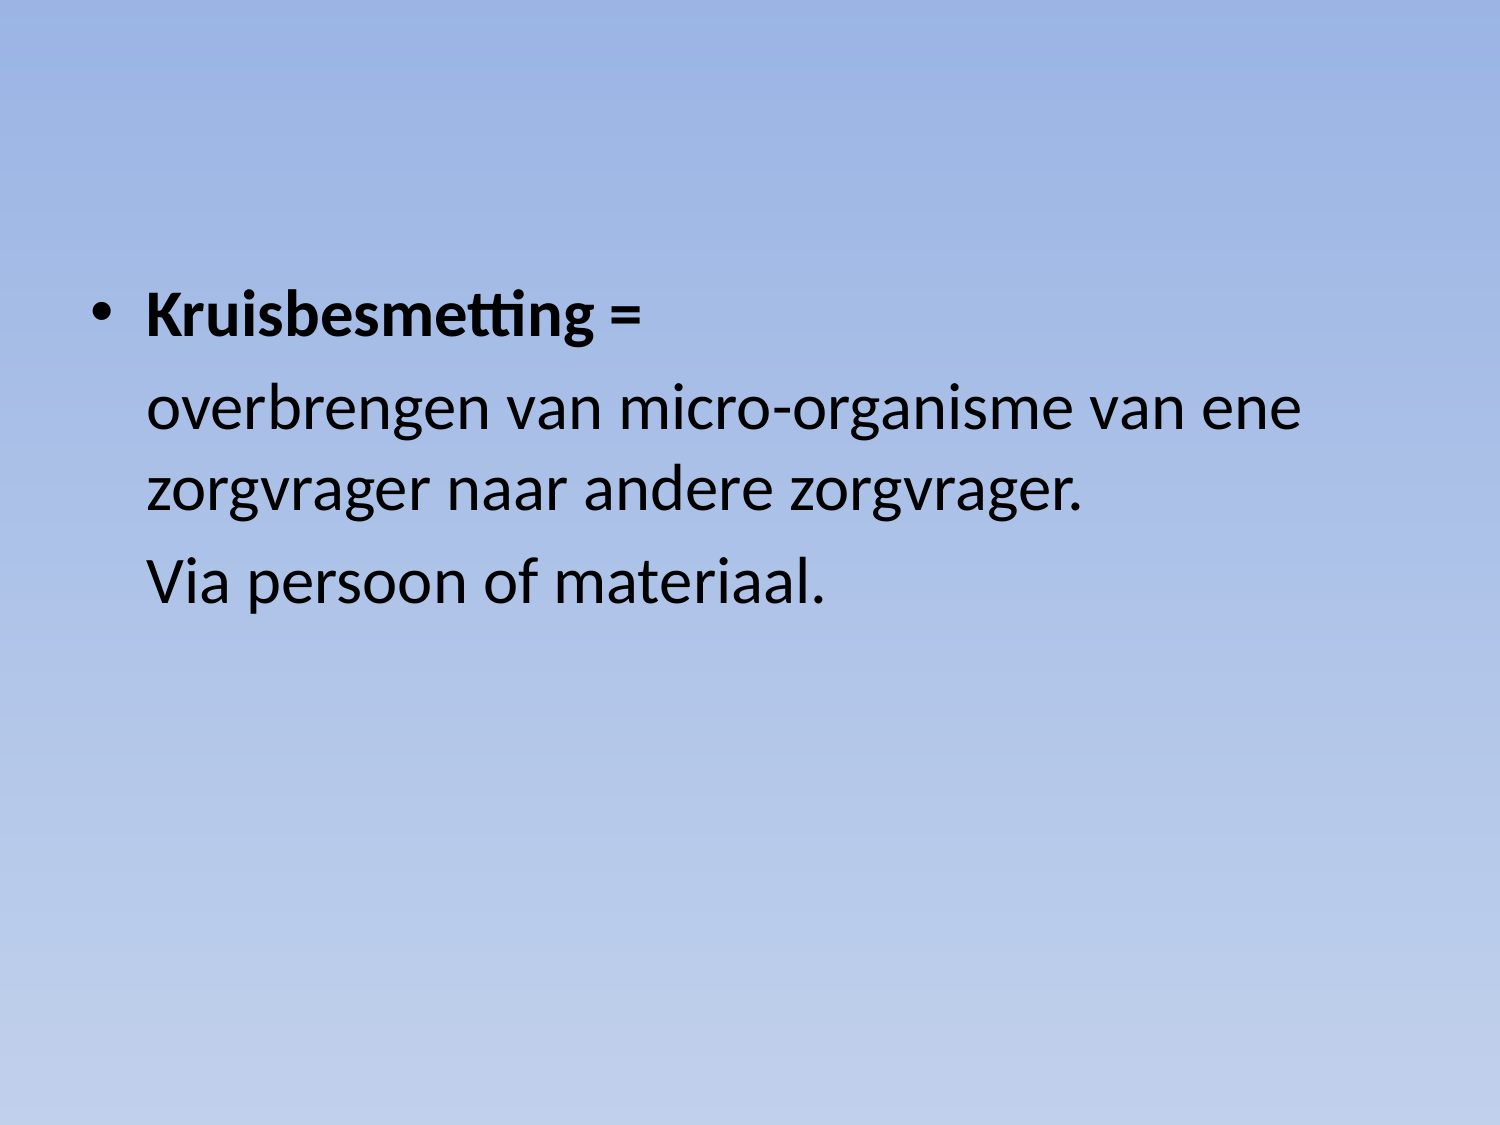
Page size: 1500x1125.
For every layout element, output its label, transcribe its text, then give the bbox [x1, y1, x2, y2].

list Kruisbesmetting = overbrengen van micro-organisme van ene zorgvrager naar andere zorgvrager. Via persoon of materiaal. [75, 262, 1425, 1005]
